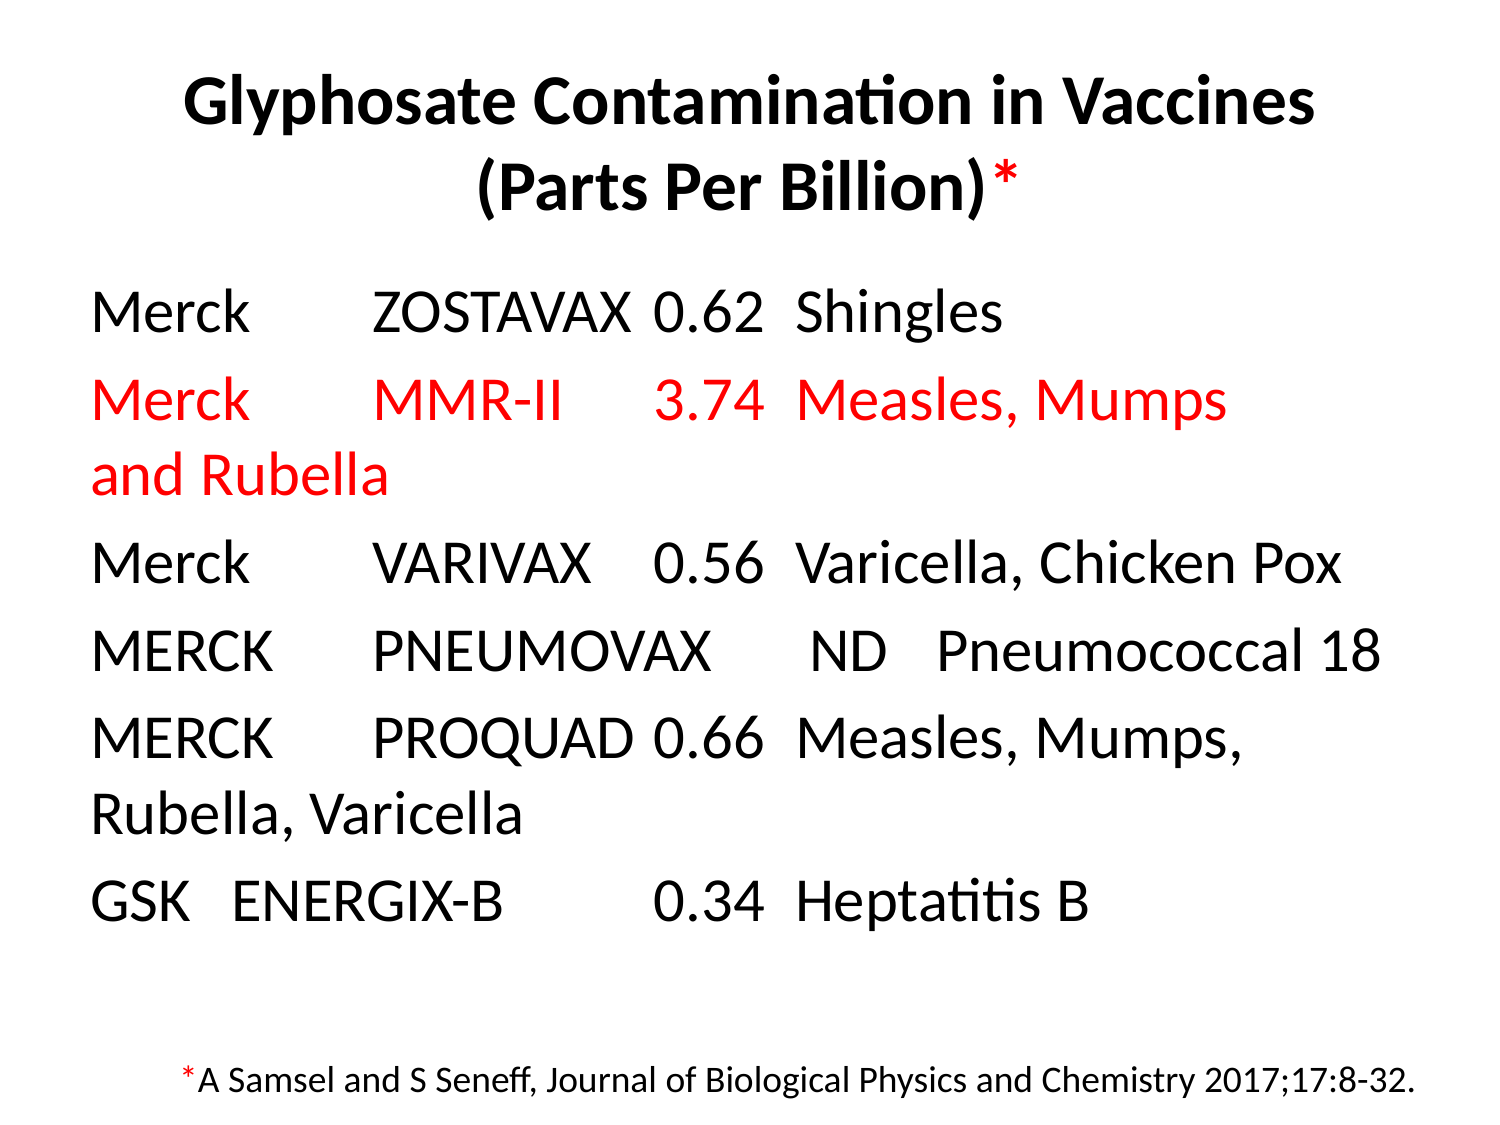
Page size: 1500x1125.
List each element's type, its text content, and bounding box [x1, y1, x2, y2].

text_box *A Samsel and S Seneff, Journal of Biological Physics and Chemistry 2017;17:8-32. [164, 1047, 1433, 1108]
title Glyphosate Contamination in Vaccines (Parts Per Billion)* [75, 45, 1425, 233]
list Merck ZOSTAVAX 0.62 Shingles Merck MMR-II 3.74 Measles, Mumps and Rubella Merck VARIVAX 0.56 Varicella, Chicken Pox MERCK PNEUMOVAX ND Pneumococcal 18 MERCK PROQUAD 0.66 Measles, Mumps, Rubella, Varicella GSK ENERGIX-B 0.34 Heptatitis B [75, 262, 1425, 1005]
